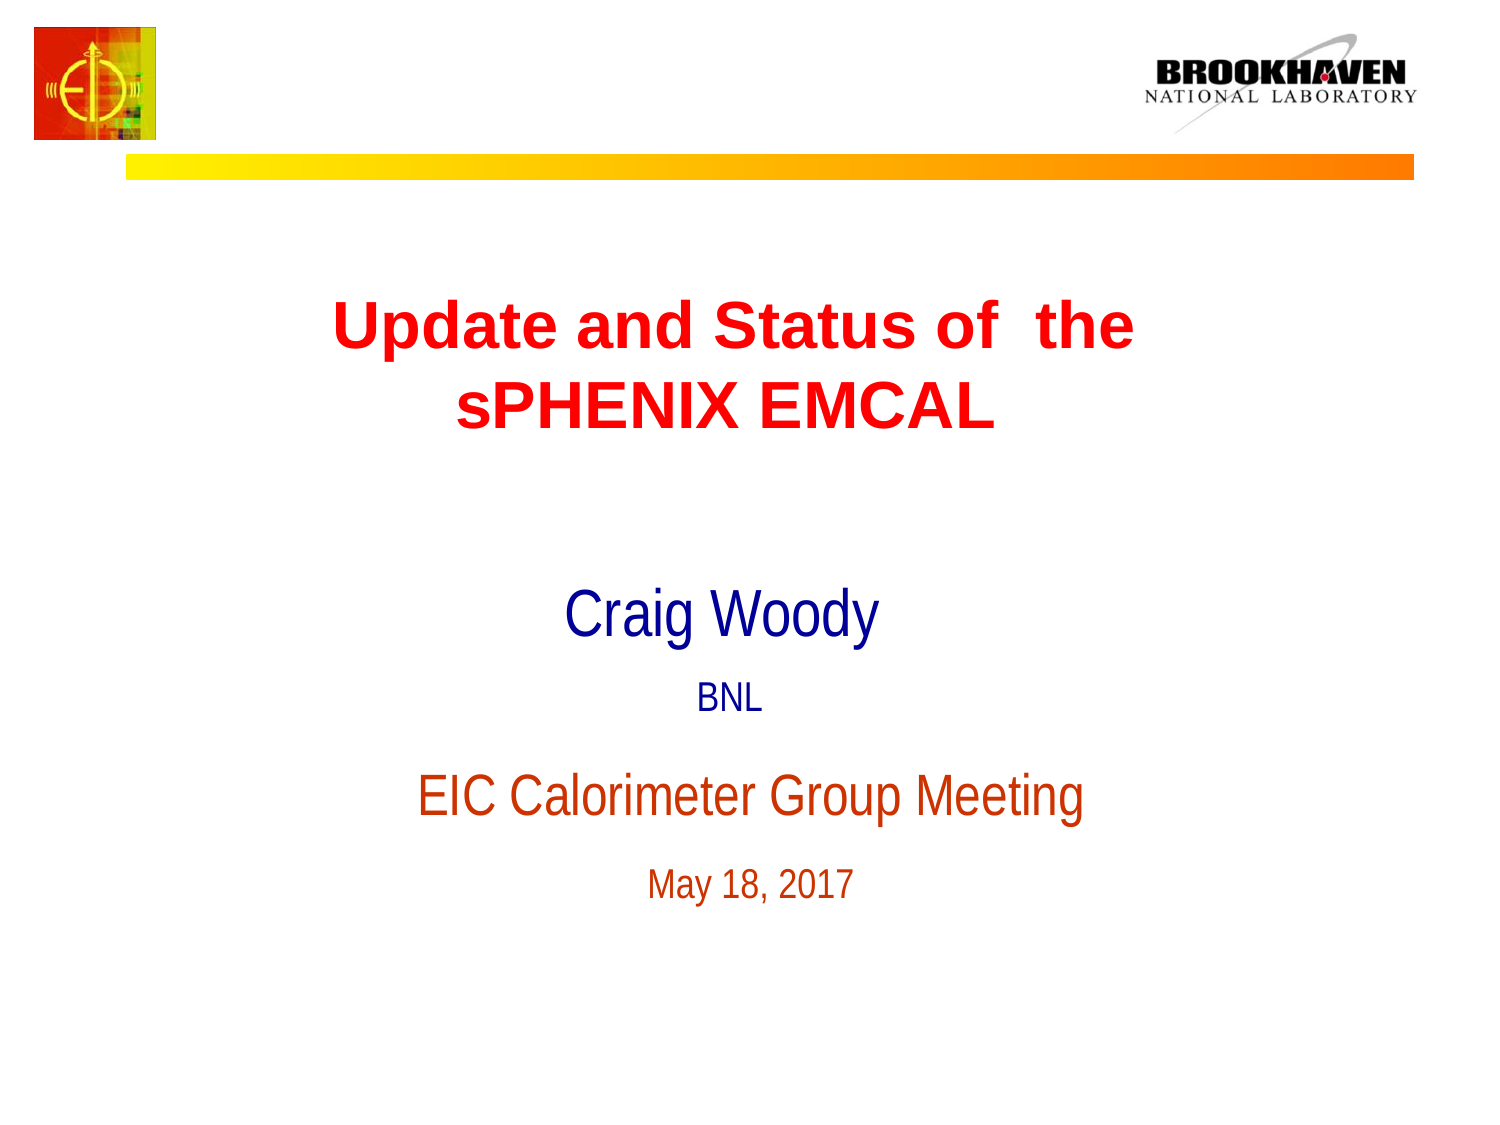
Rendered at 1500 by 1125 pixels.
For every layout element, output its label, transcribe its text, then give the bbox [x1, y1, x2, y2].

text_box Craig Woody BNL [417, 562, 1043, 728]
text_box [126, 154, 1414, 180]
text_box Update and Status of the sPHENIX EMCAL [187, 274, 1282, 450]
picture [33, 27, 156, 141]
picture [1137, 27, 1426, 141]
text_box EIC Calorimeter Group Meeting May 18, 2017 [369, 750, 1133, 915]
